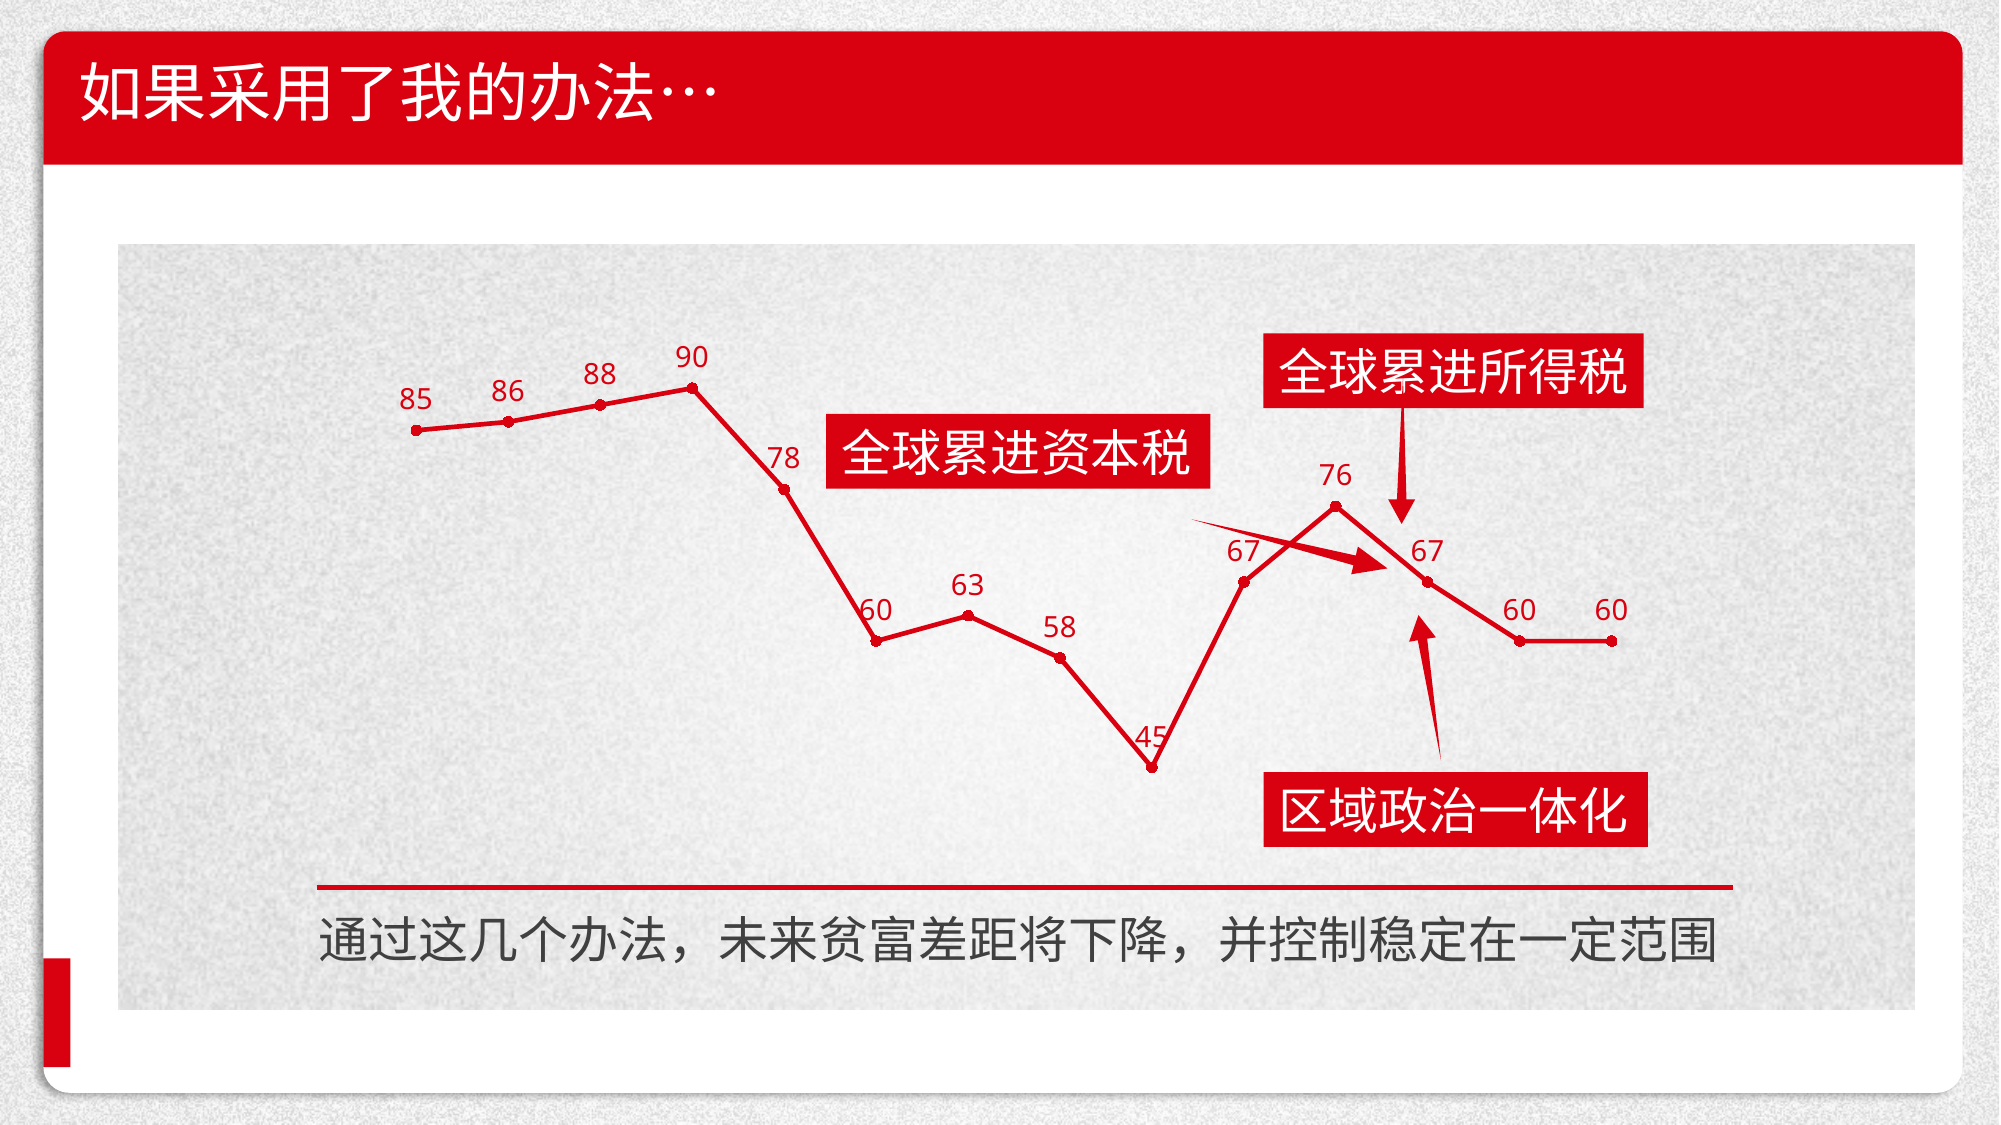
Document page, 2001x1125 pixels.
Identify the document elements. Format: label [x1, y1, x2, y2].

text_box [826, 333, 1648, 848]
picture [0, 0, 2000, 1125]
chart [357, 258, 1692, 1125]
